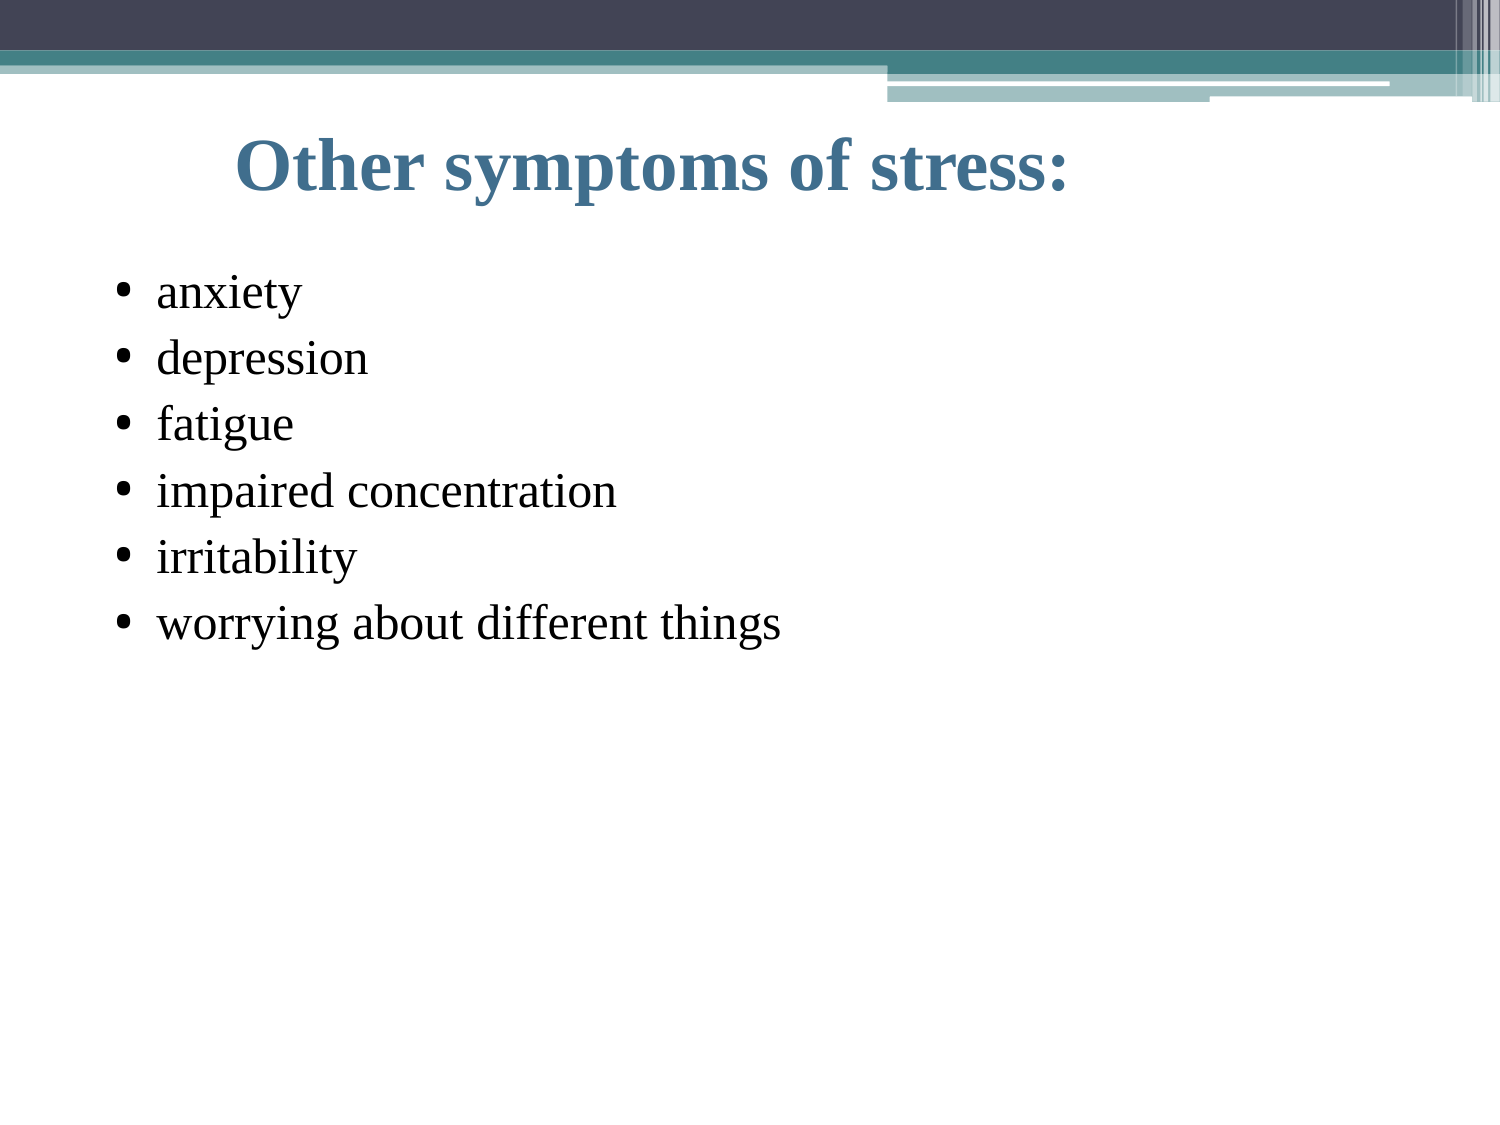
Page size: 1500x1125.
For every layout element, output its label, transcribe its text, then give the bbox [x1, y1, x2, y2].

text_box anxiety depression fatigue impaired concentration irritability worrying about different things [112, 249, 888, 650]
title Other symptoms of stress: [232, 113, 1168, 304]
